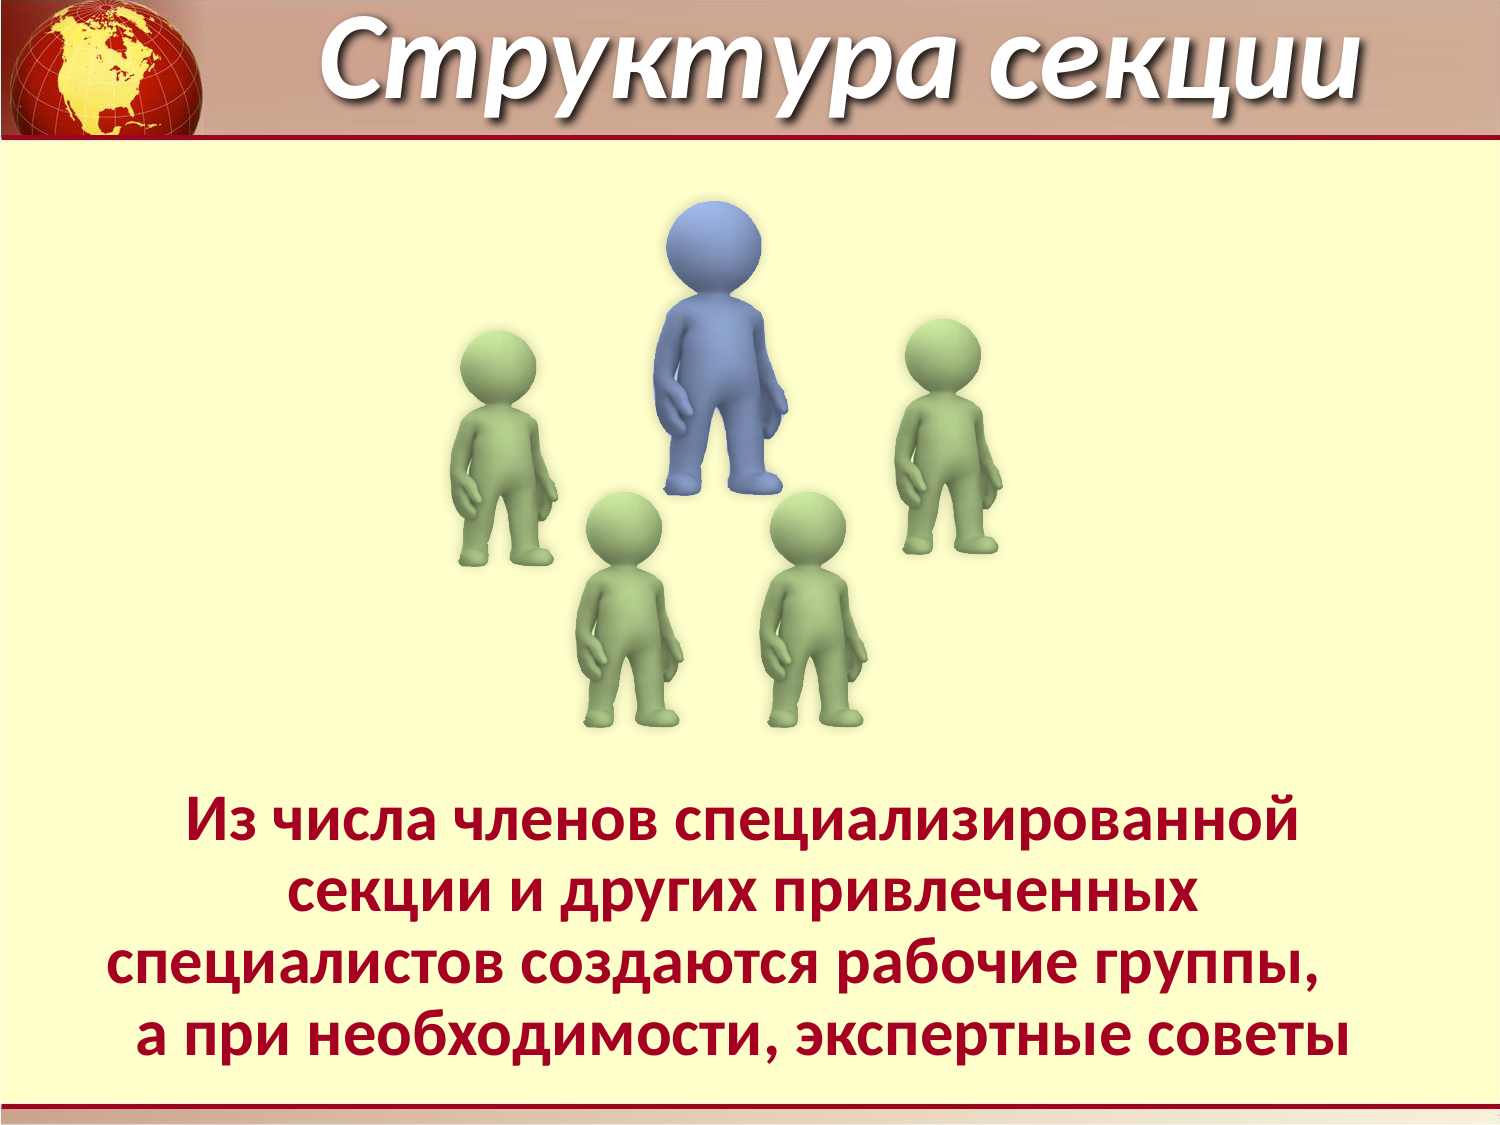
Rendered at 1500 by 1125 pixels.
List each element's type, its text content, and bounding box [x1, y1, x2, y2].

text_box Структура секции [177, 0, 1500, 134]
picture [0, 0, 1500, 1125]
text_box Из числа членов специализированной секции и других привлеченных специалистов создаются рабочие группы, а при необходимости, экспертные советы [88, 775, 1400, 1078]
